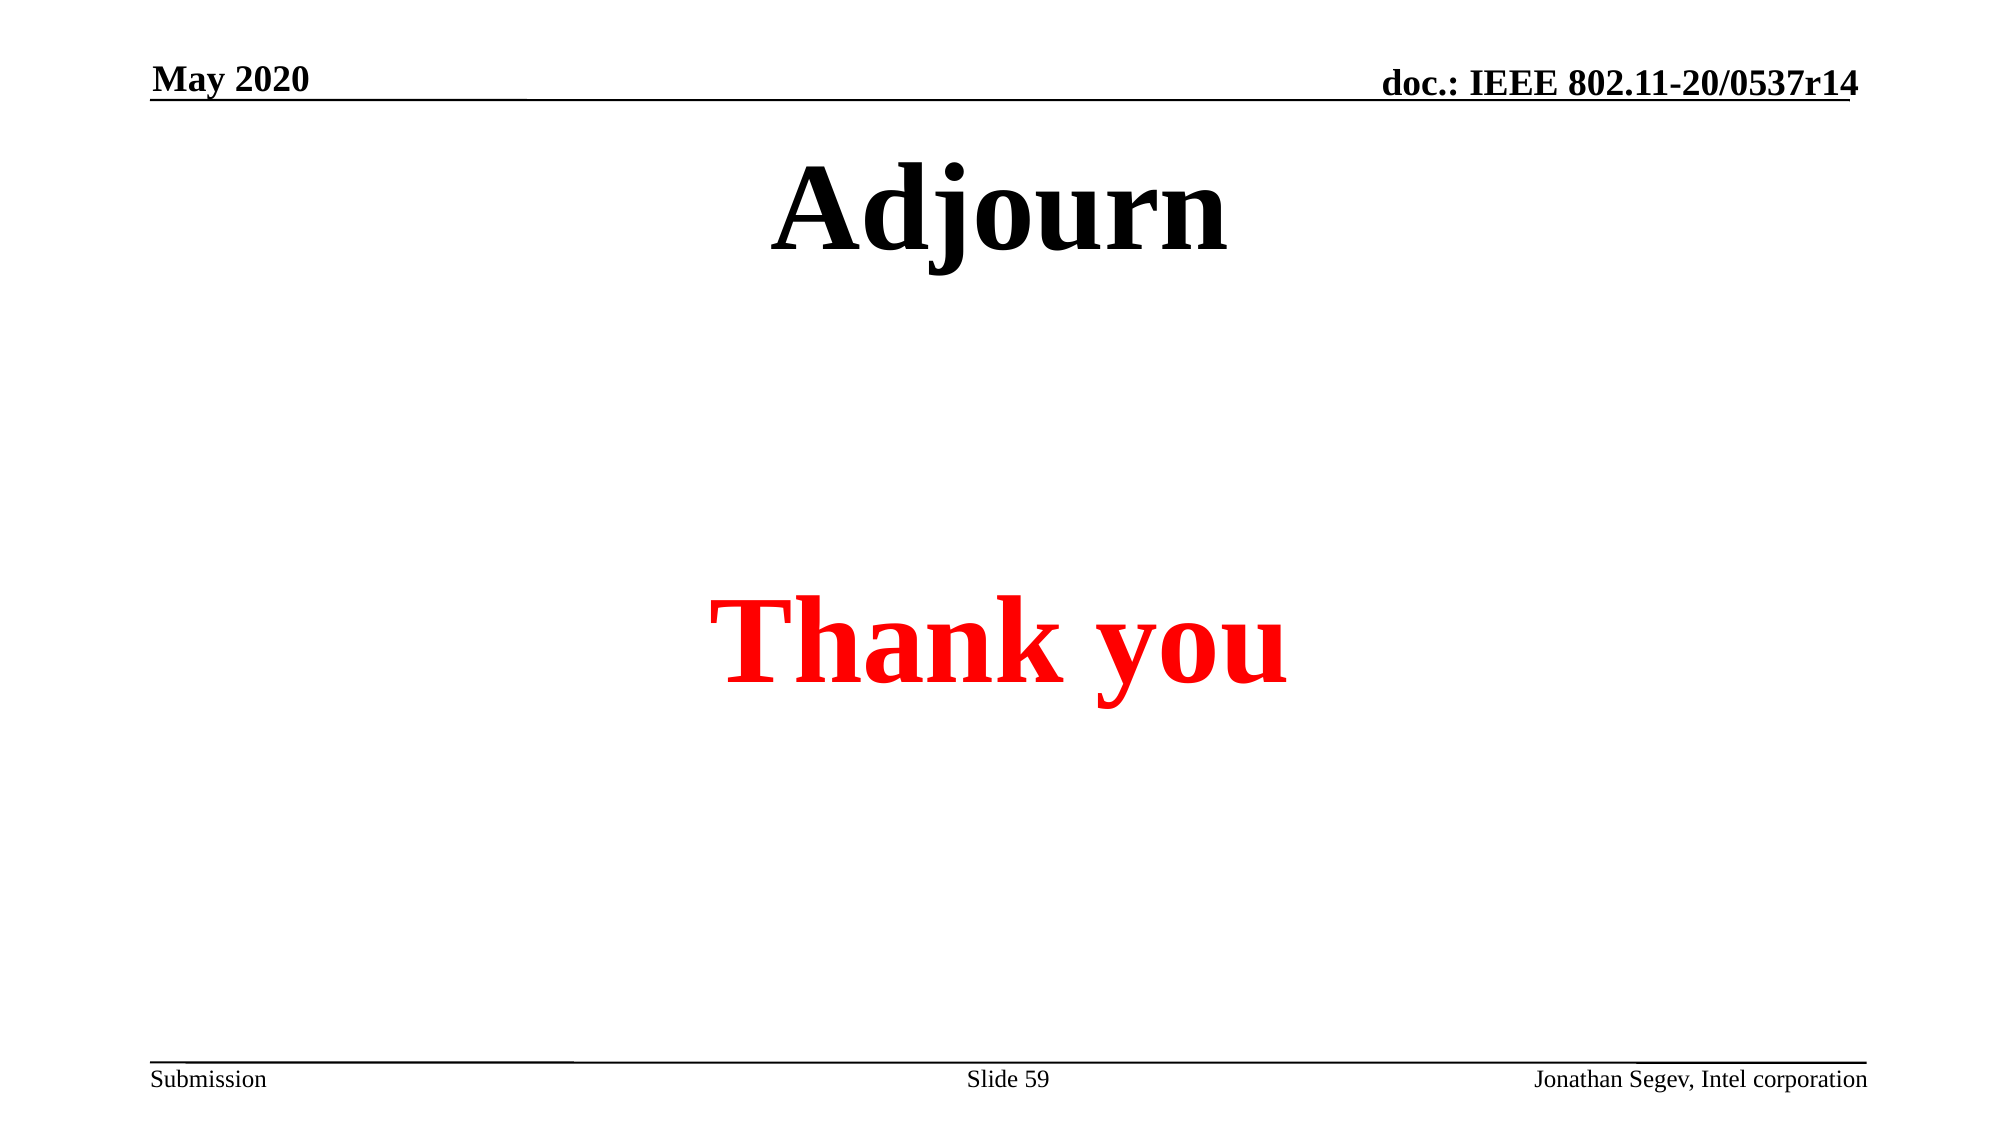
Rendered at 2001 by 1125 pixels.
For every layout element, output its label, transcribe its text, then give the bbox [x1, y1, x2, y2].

slide_number Slide 59 [950, 1061, 1067, 1123]
footer Jonathan Segev, Intel corporation [1171, 1061, 1869, 1093]
list Thank you [149, 324, 1850, 1000]
title Adjourn [149, 112, 1850, 288]
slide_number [152, 54, 563, 100]
